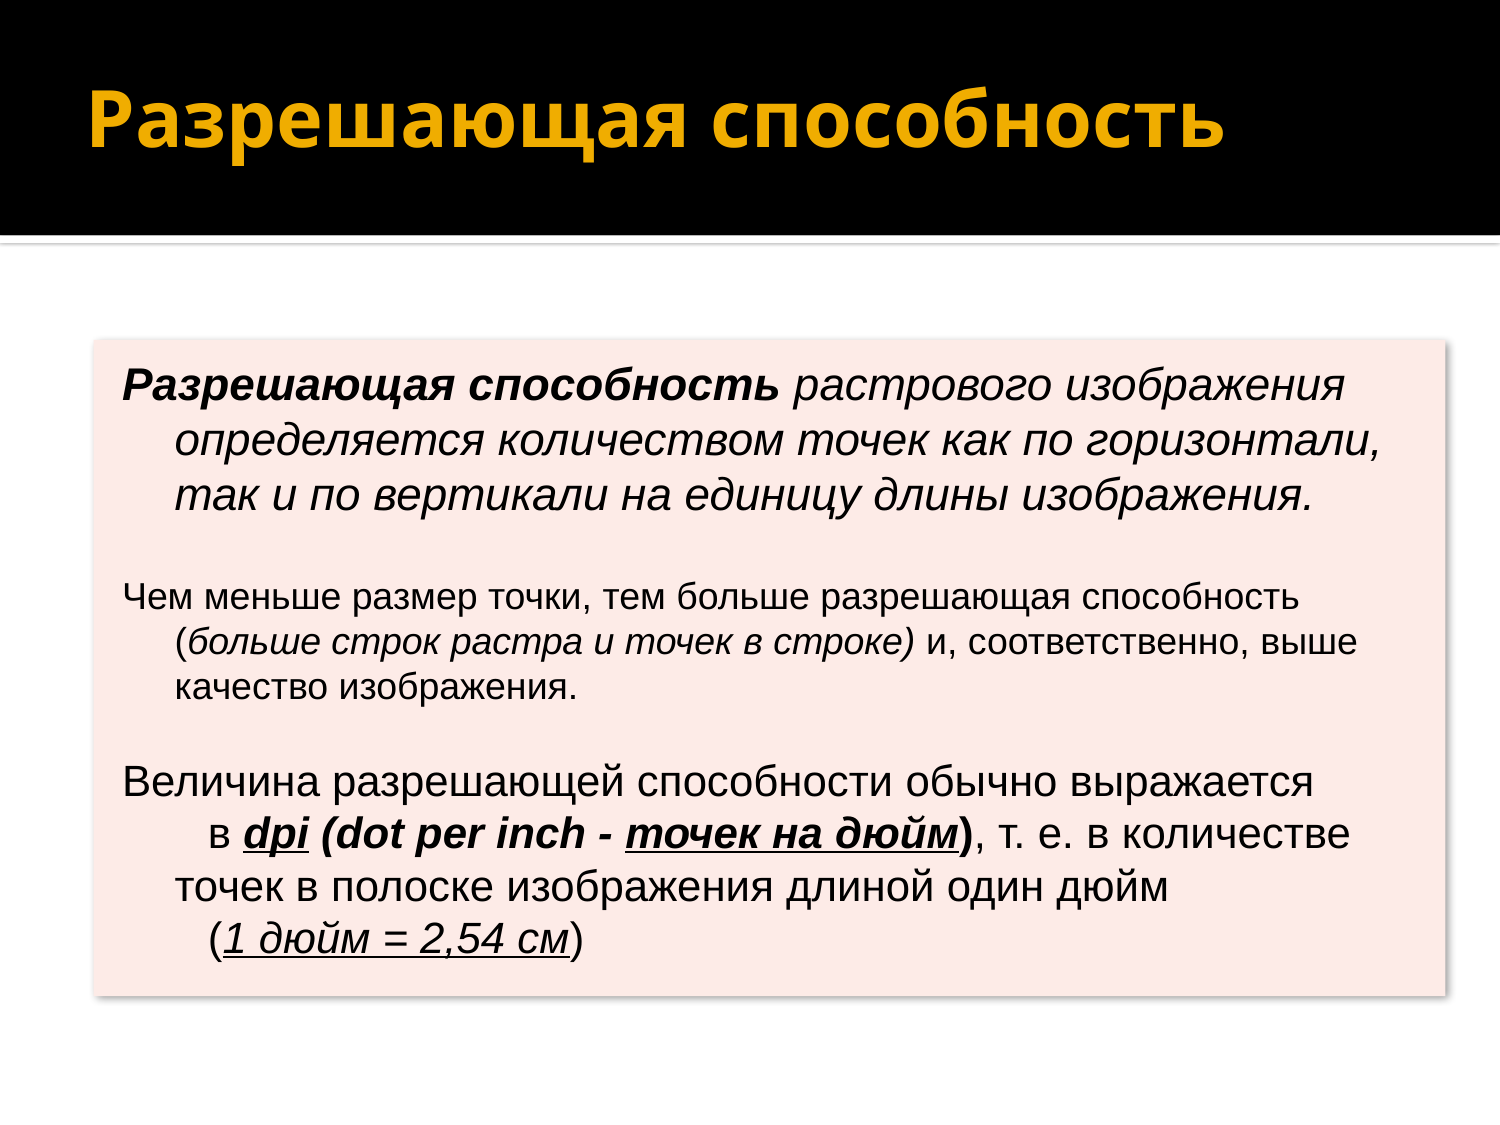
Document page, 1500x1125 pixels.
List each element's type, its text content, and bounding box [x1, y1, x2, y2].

list Разрешающая способность растрового изображения определяется количеством точек как по горизонтали, так и по вертикали на единицу длины изображения. Чем меньше размер точки, тем больше разрешающая способность (больше строк растра и точек в строке) и, соответственно, выше качество изображения. Величина разрешающей способности обычно выражается в dpi (dot per inch - точек на дюйм), т. е. в количестве точек в полоске изображения длиной один дюйм (1 дюйм = 2,54 см) [93, 339, 1446, 997]
title Разрешающая способность [70, 46, 1421, 186]
